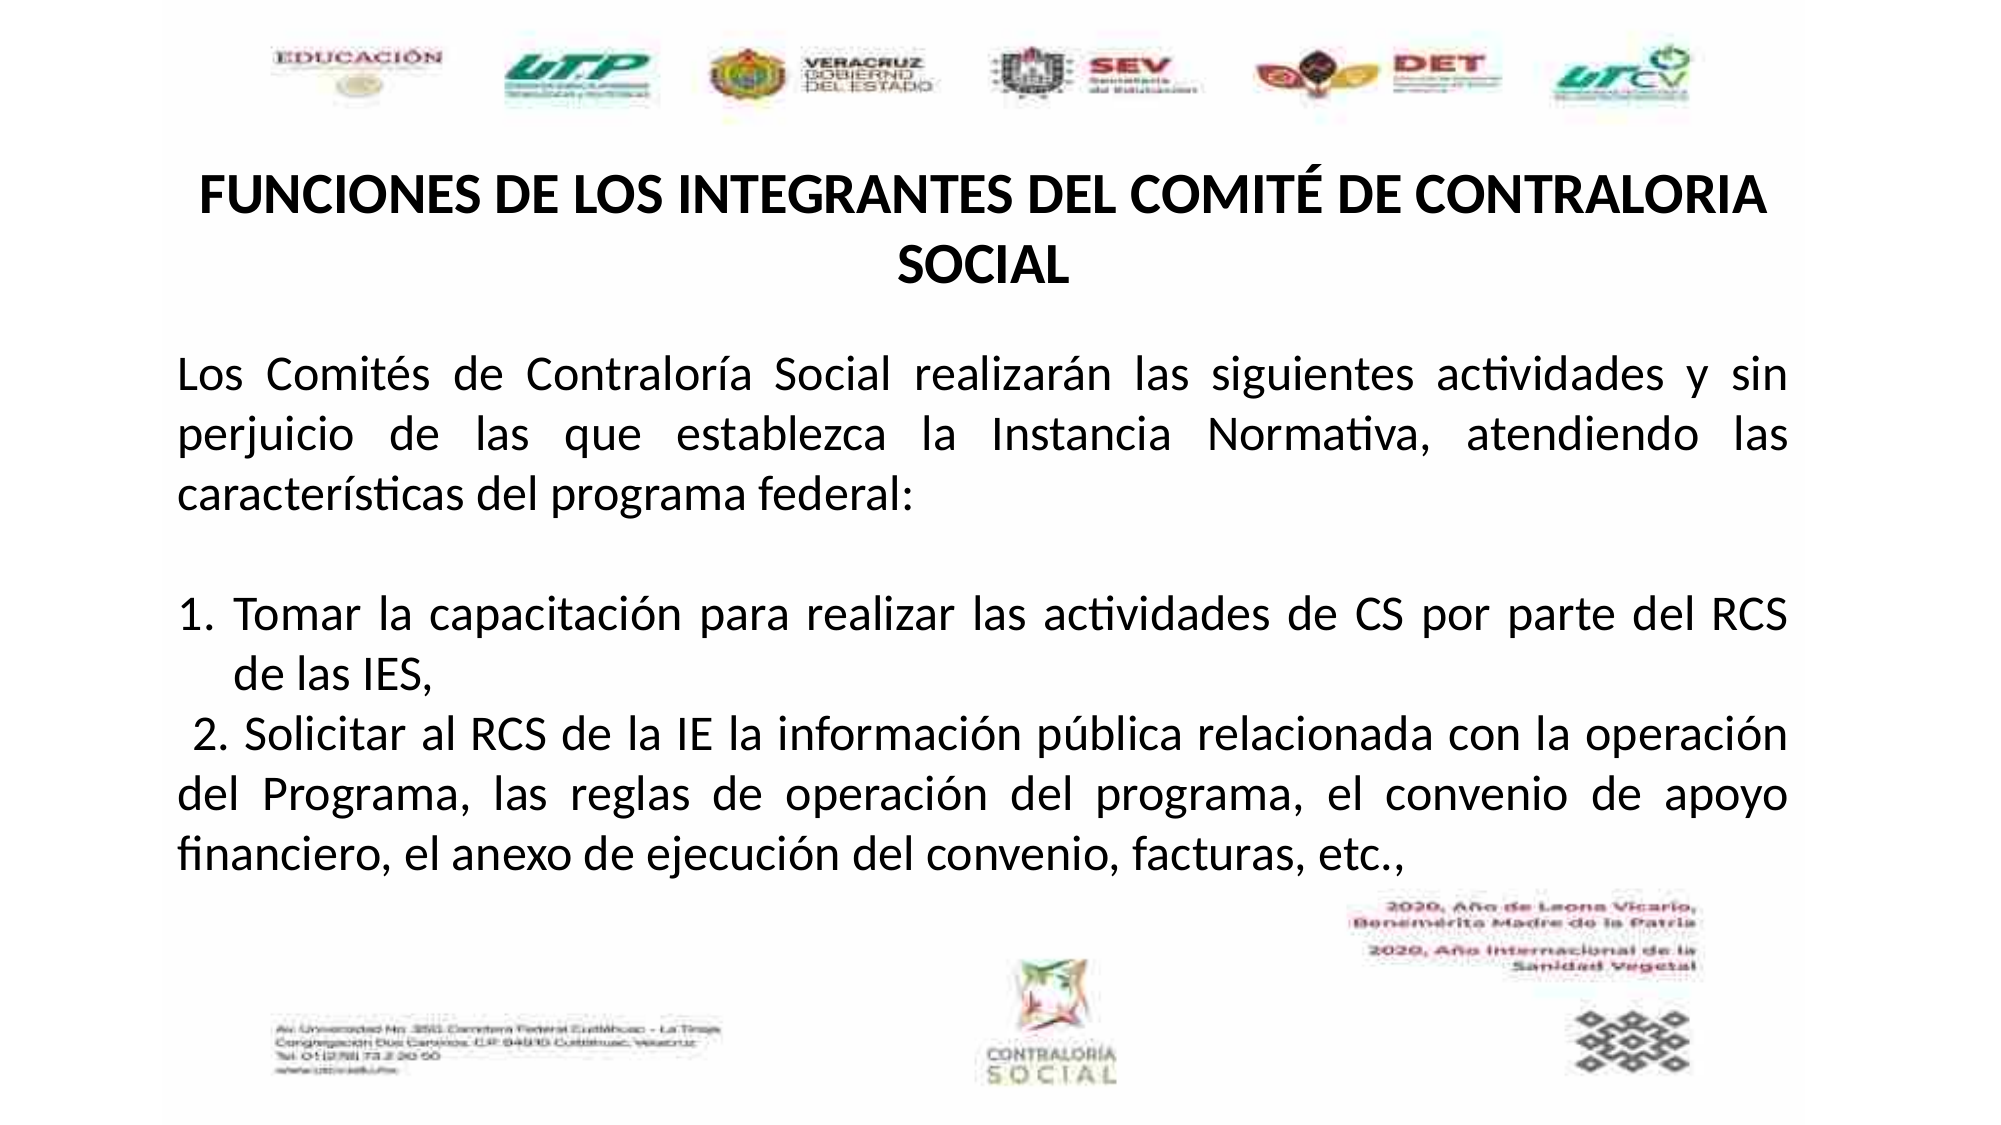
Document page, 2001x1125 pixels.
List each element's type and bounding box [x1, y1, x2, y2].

picture [162, 0, 1805, 1125]
